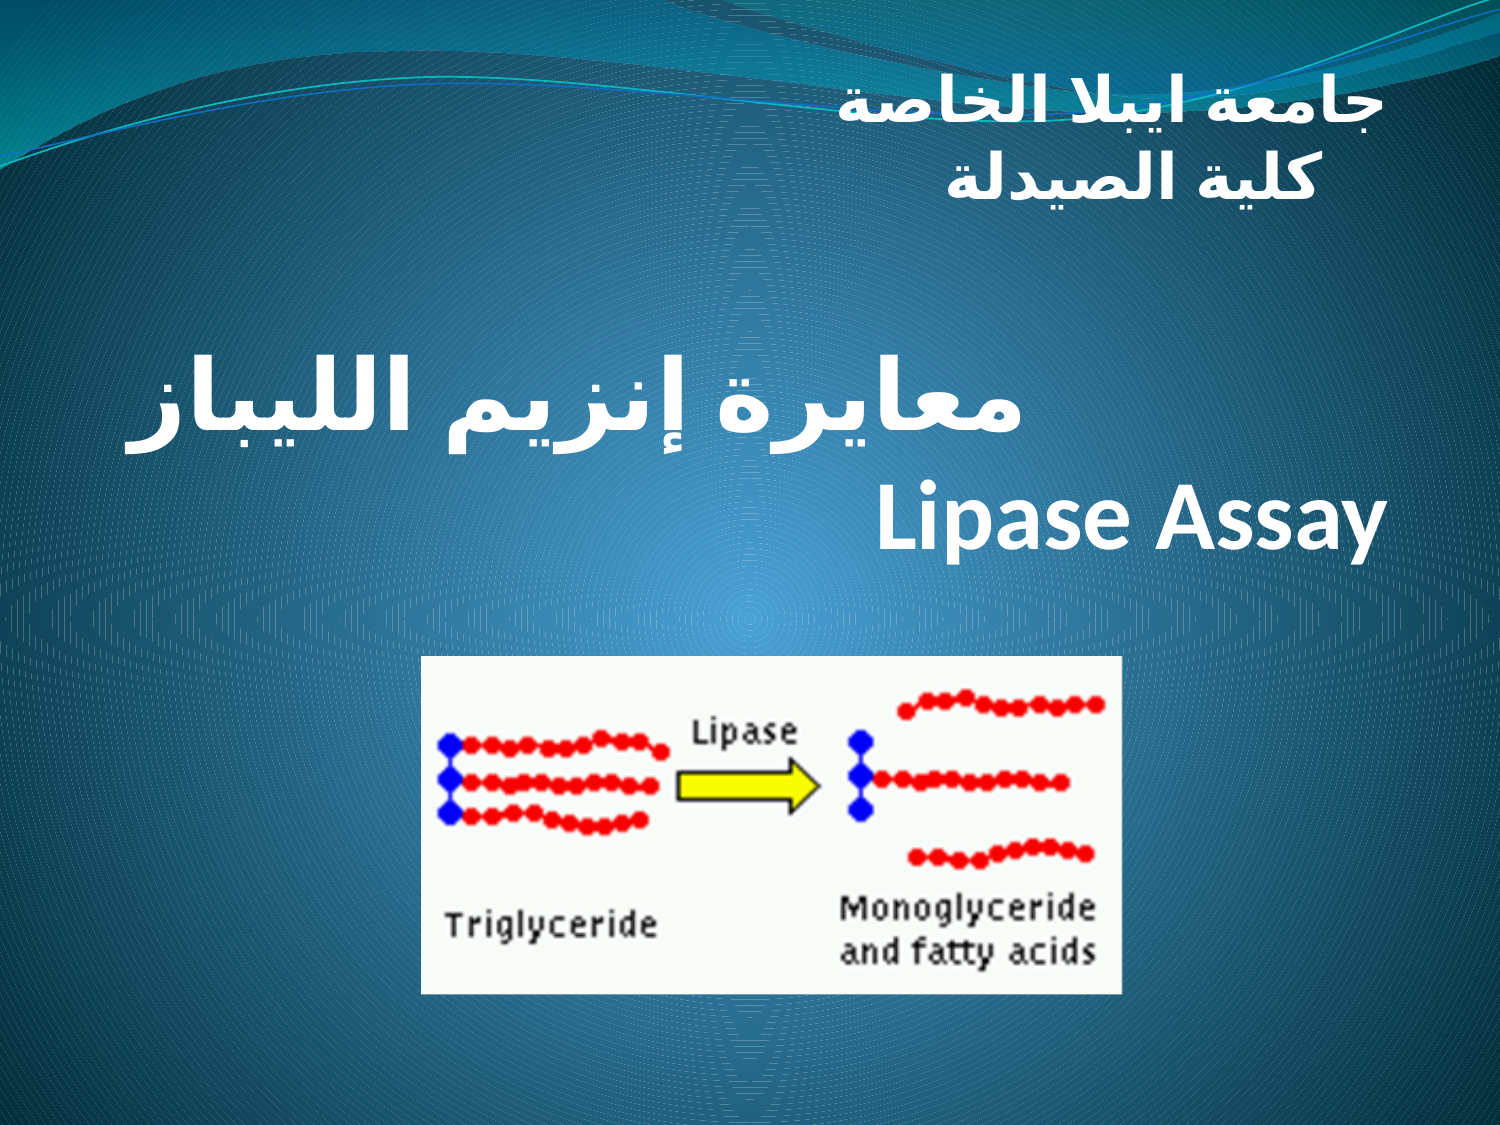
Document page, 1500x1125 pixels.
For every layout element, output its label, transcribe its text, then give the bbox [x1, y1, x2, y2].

picture [421, 656, 1126, 997]
title جامعة ايبلا الخاصة كلية الصيدلة معايرة إنزيم الليباز Lipase Assay [117, 46, 1393, 570]
